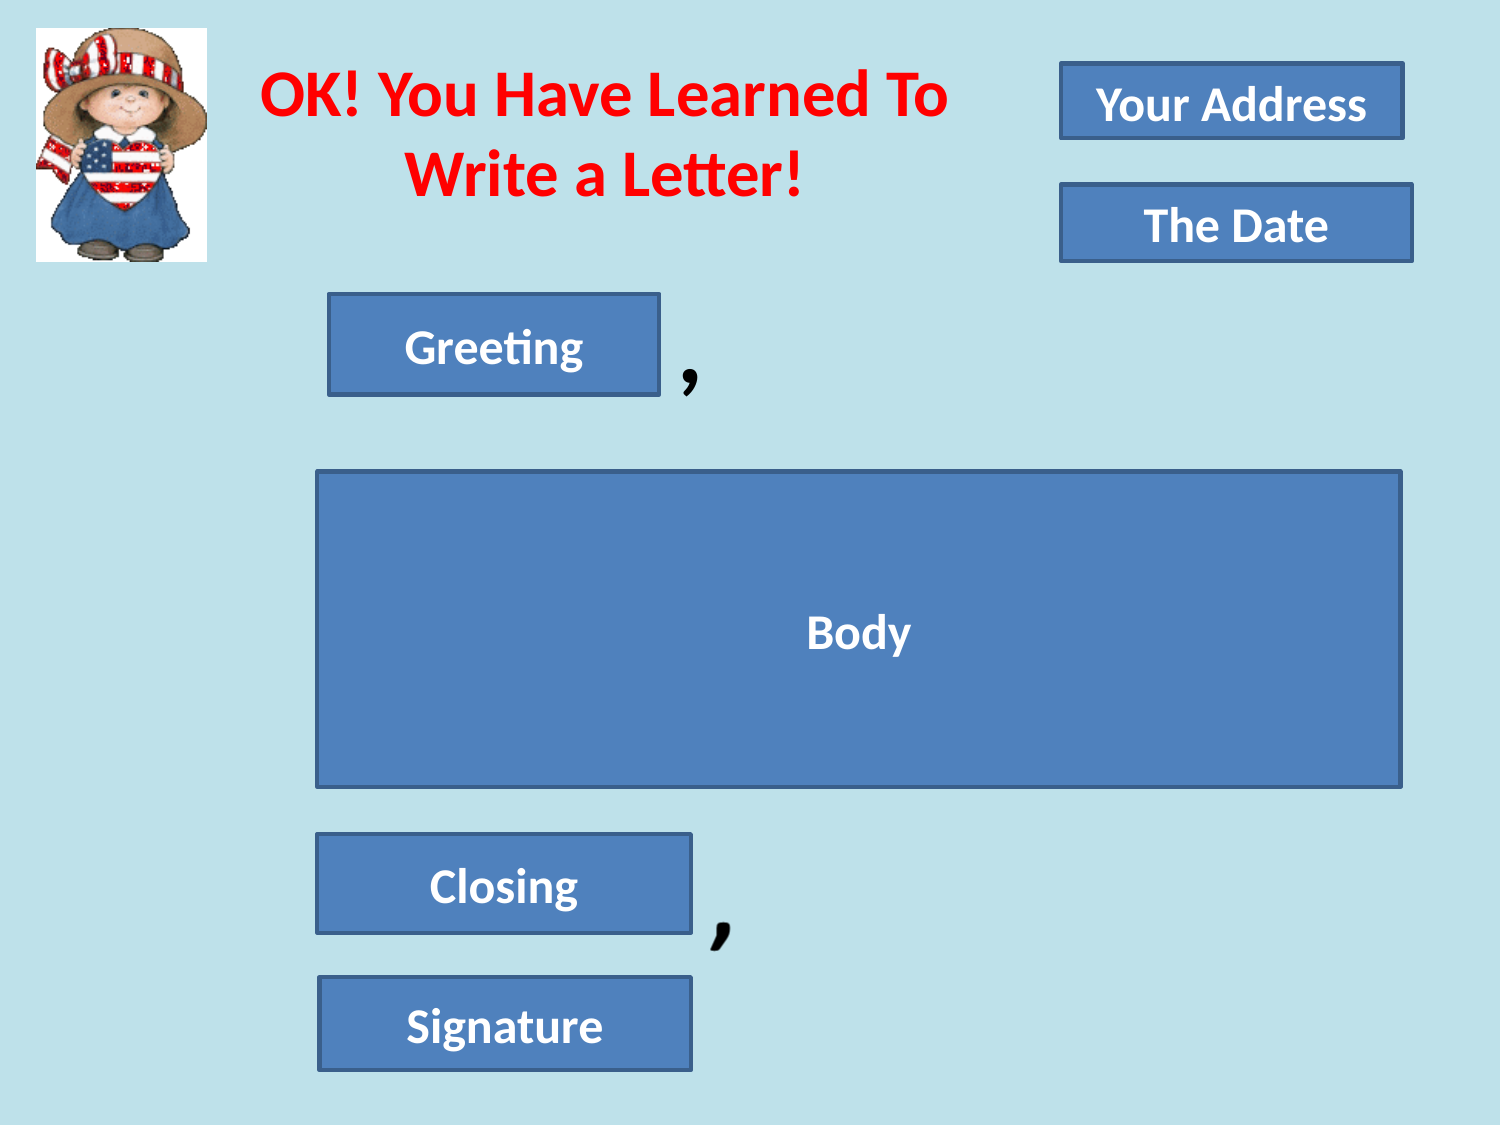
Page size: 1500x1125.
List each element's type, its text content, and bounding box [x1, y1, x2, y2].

text_box Greeting [327, 292, 661, 397]
text_box , [663, 276, 719, 411]
text_box Body [315, 469, 1403, 789]
text_box OK! You Have Learned To Write a Letter! [245, 41, 965, 217]
text_box Your Address [1059, 61, 1405, 140]
text_box Signature [317, 975, 693, 1072]
picture [36, 28, 207, 262]
text_box Closing [315, 832, 643, 935]
text_box The Date [1059, 182, 1414, 263]
picture [648, 812, 797, 1024]
